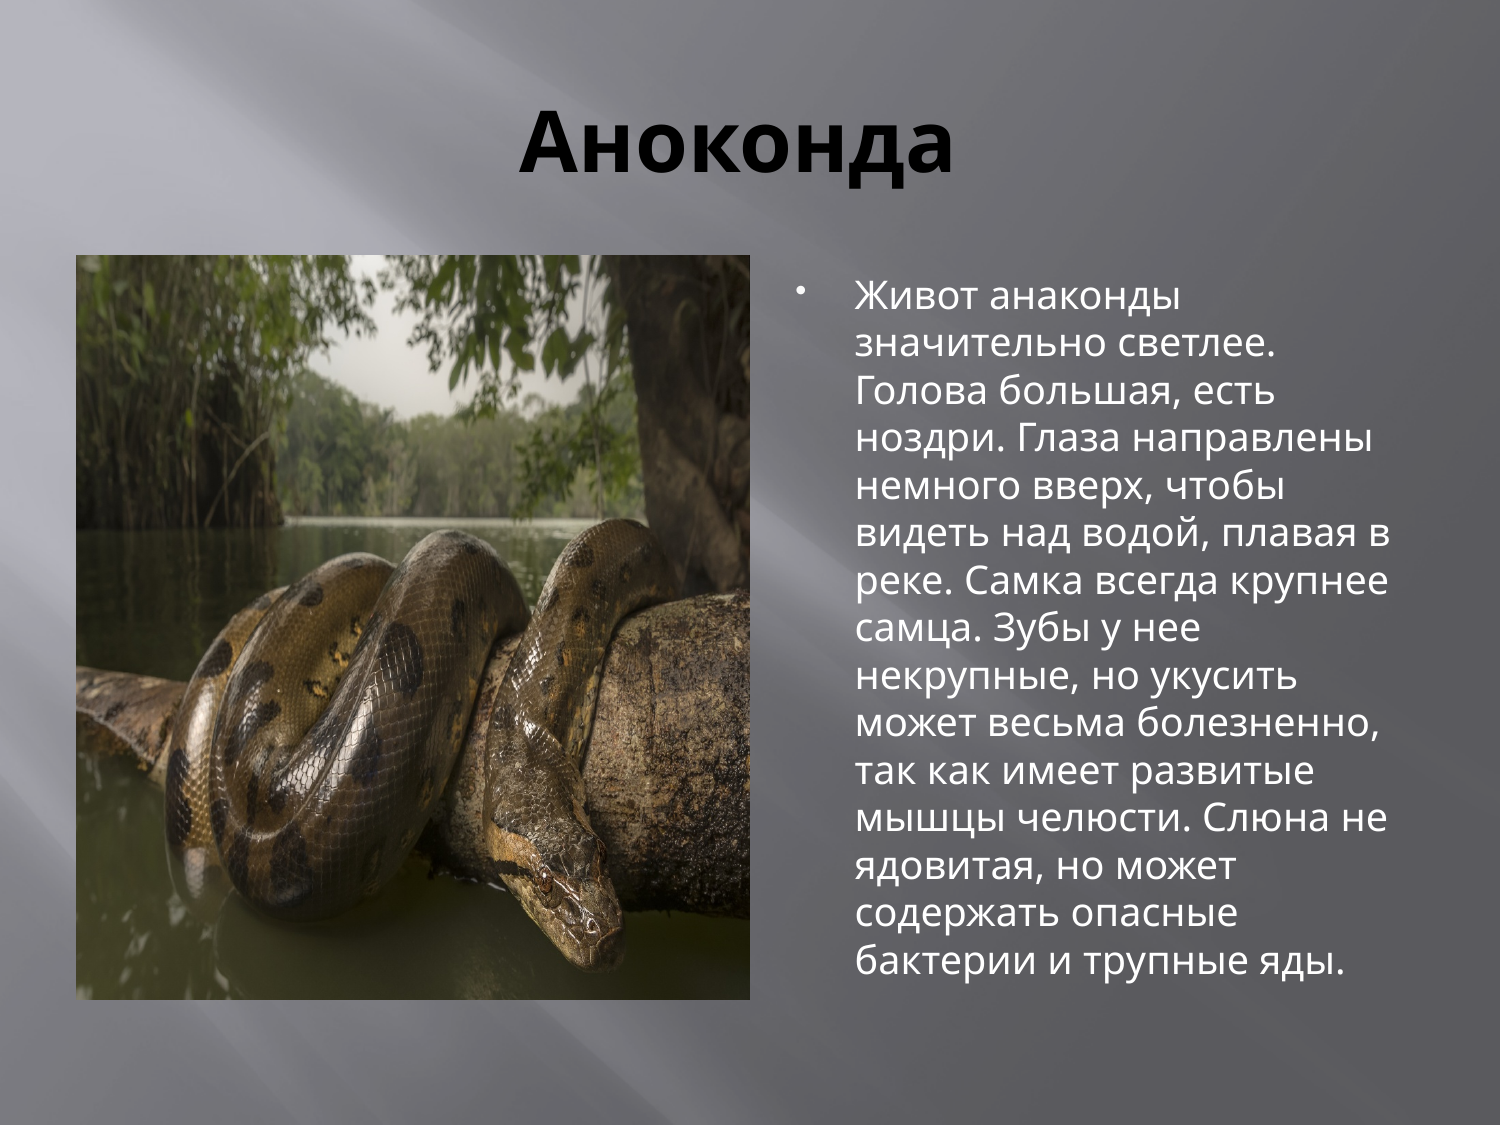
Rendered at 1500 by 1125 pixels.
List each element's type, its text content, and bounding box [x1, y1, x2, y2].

list Живот анаконды значительно светлее. Голова большая, есть ноздри. Глаза направлены немного вверх, чтобы видеть над водой, плавая в реке. Самка всегда крупнее самца. Зубы у нее некрупные, но укусить может весьма болезненно, так как имеет развитые мышцы челюсти. Слюна не ядовитая, но может содержать опасные бактерии и трупные яды. [762, 262, 1425, 1005]
picture [76, 255, 751, 1000]
title Аноконда [75, 45, 1425, 233]
